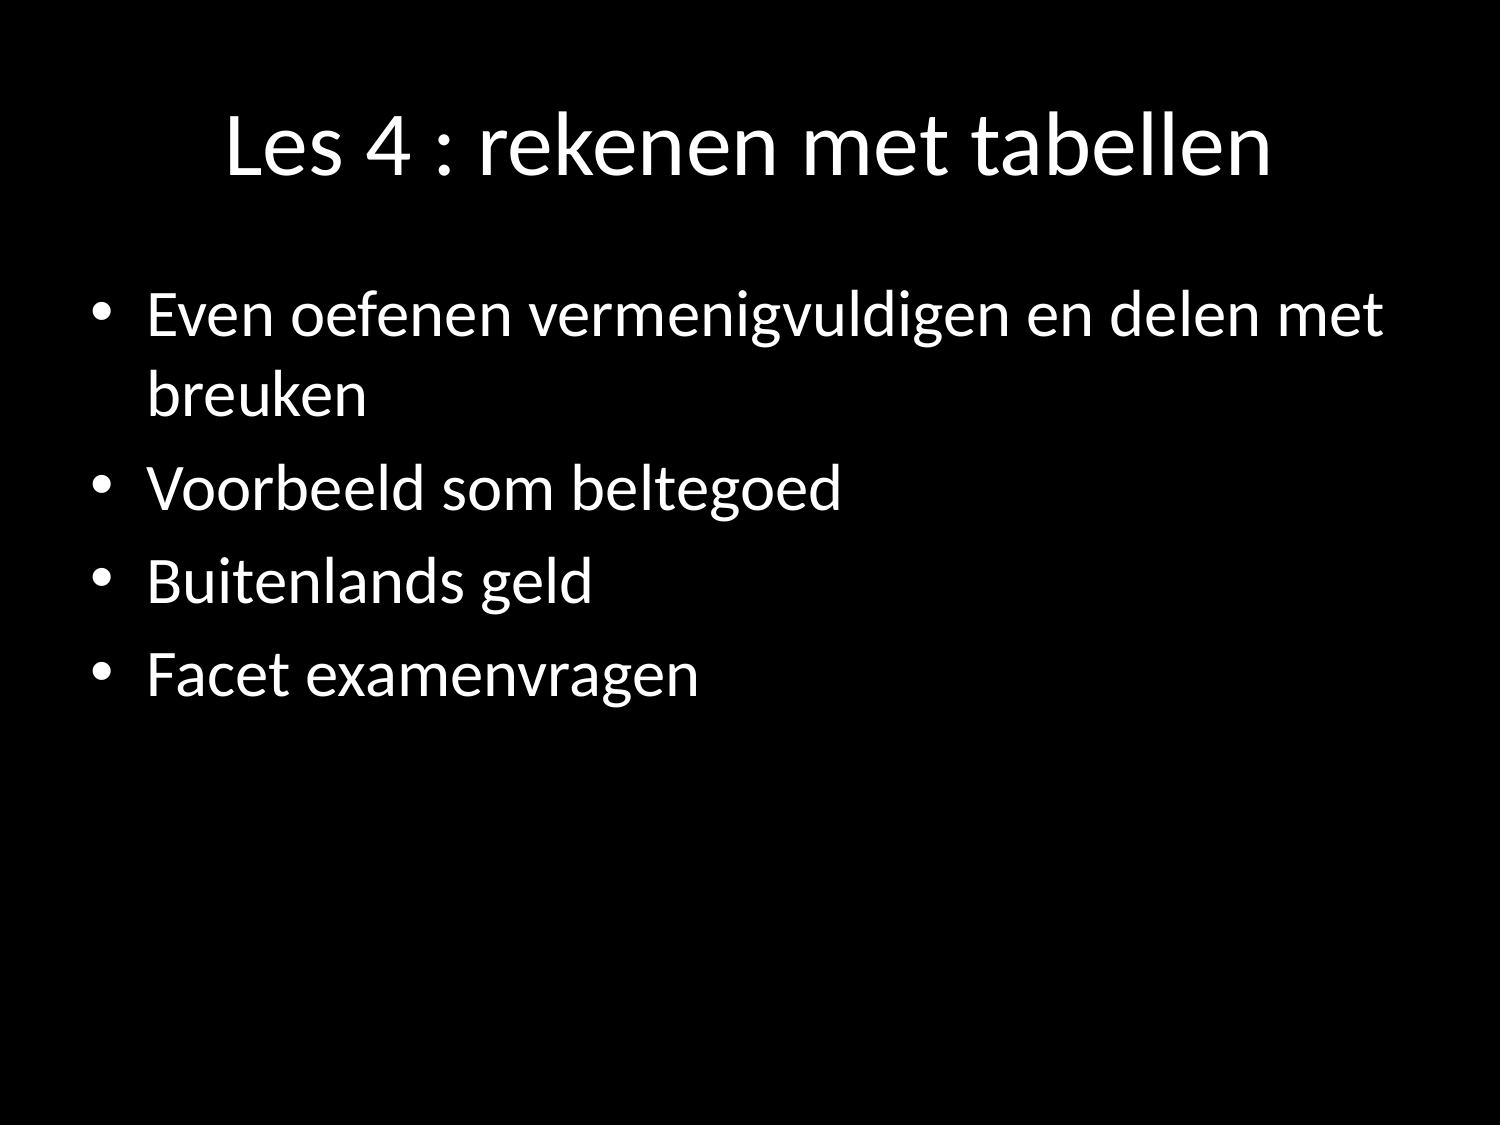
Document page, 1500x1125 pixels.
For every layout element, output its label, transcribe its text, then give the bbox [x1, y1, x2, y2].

title Les 4 : rekenen met tabellen [75, 45, 1425, 233]
list Even oefenen vermenigvuldigen en delen met breuken Voorbeeld som beltegoed Buitenlands geld Facet examenvragen [75, 262, 1425, 1005]
